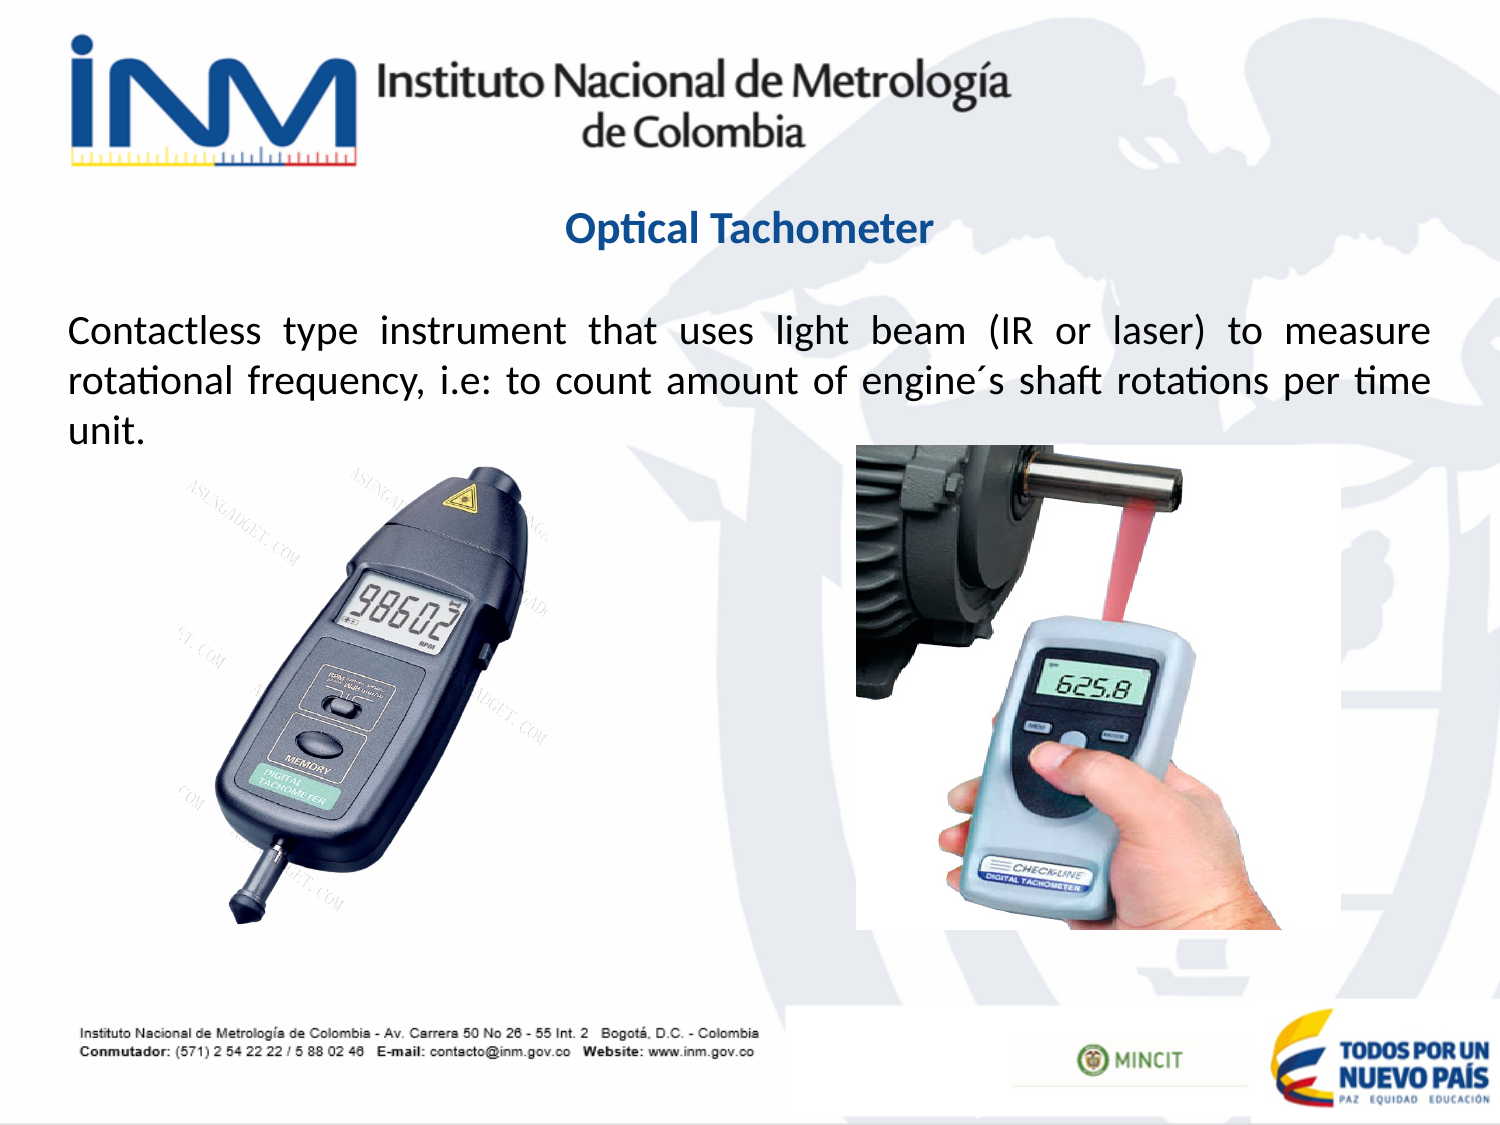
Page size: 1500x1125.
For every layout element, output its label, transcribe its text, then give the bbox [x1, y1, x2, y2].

text_box Contactless type instrument that uses light beam (IR or laser) to measure rotational frequency, i.e: to count amount of engine´s shaft rotations per time unit. [53, 295, 1447, 461]
text_box Optical Tachometer [546, 190, 954, 261]
picture [0, 0, 1500, 1125]
